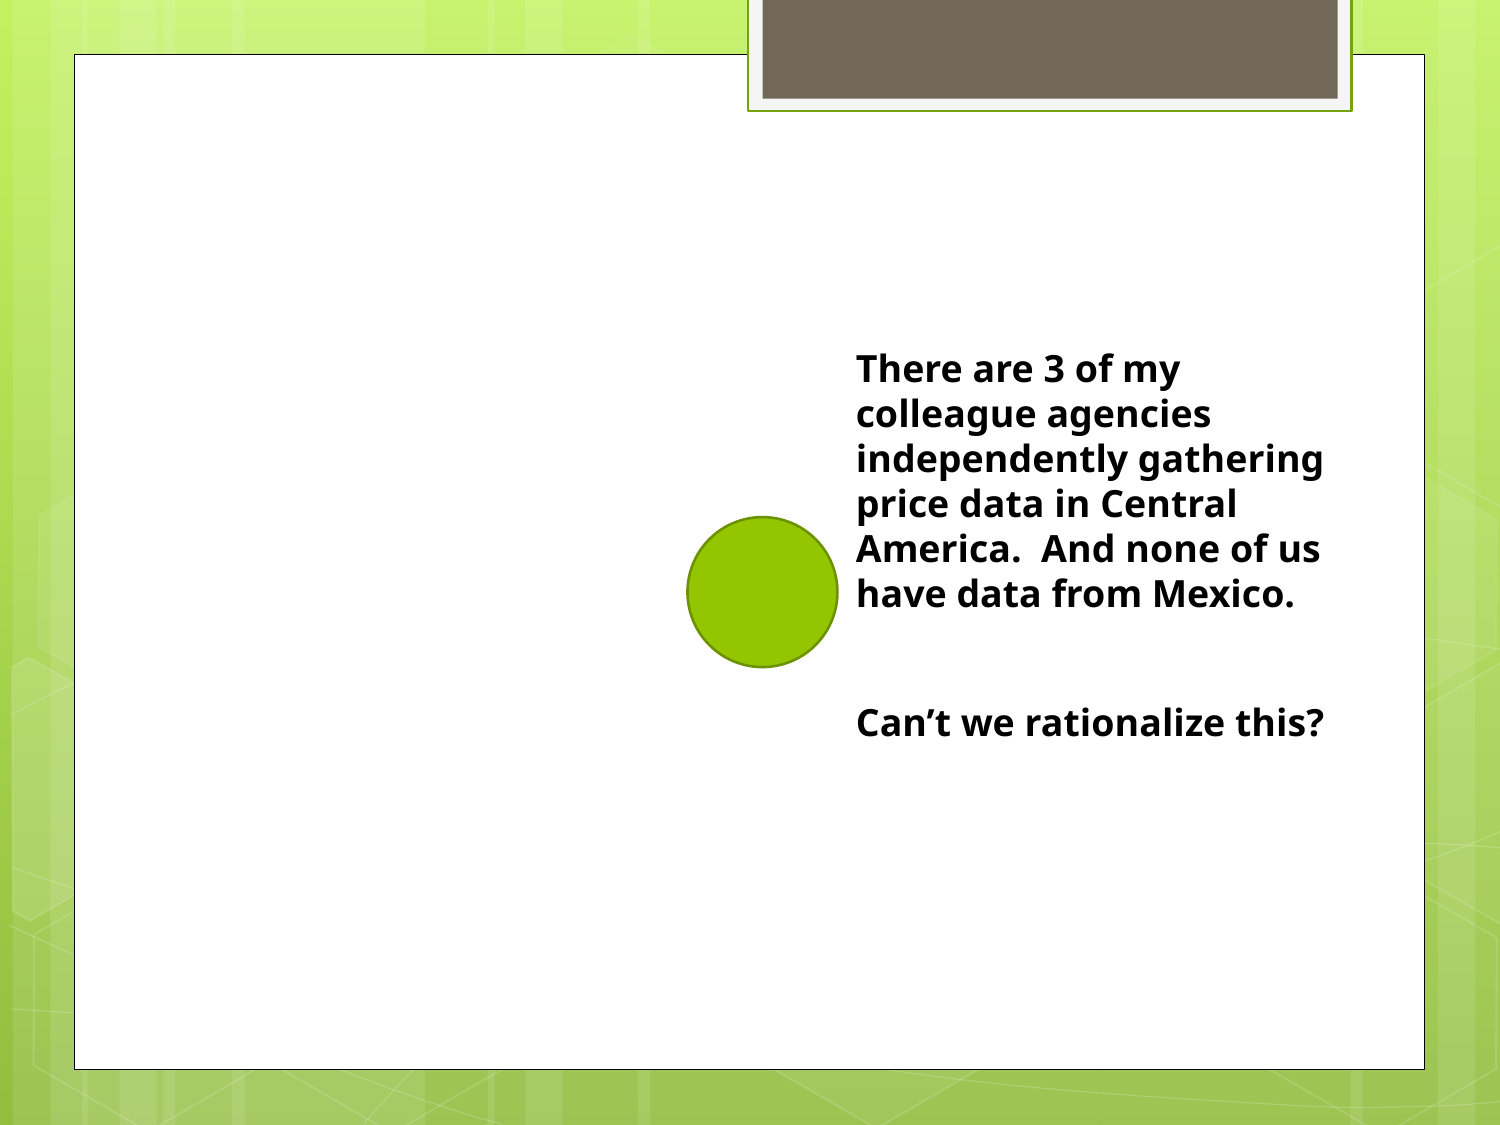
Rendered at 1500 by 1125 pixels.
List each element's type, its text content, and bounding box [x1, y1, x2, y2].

text_box There are 3 of my colleague agencies independently gathering price data in Central America. And none of us have data from Mexico. [841, 337, 1350, 623]
text_box Can’t we rationalize this? [841, 691, 1388, 752]
text_box [686, 515, 839, 669]
